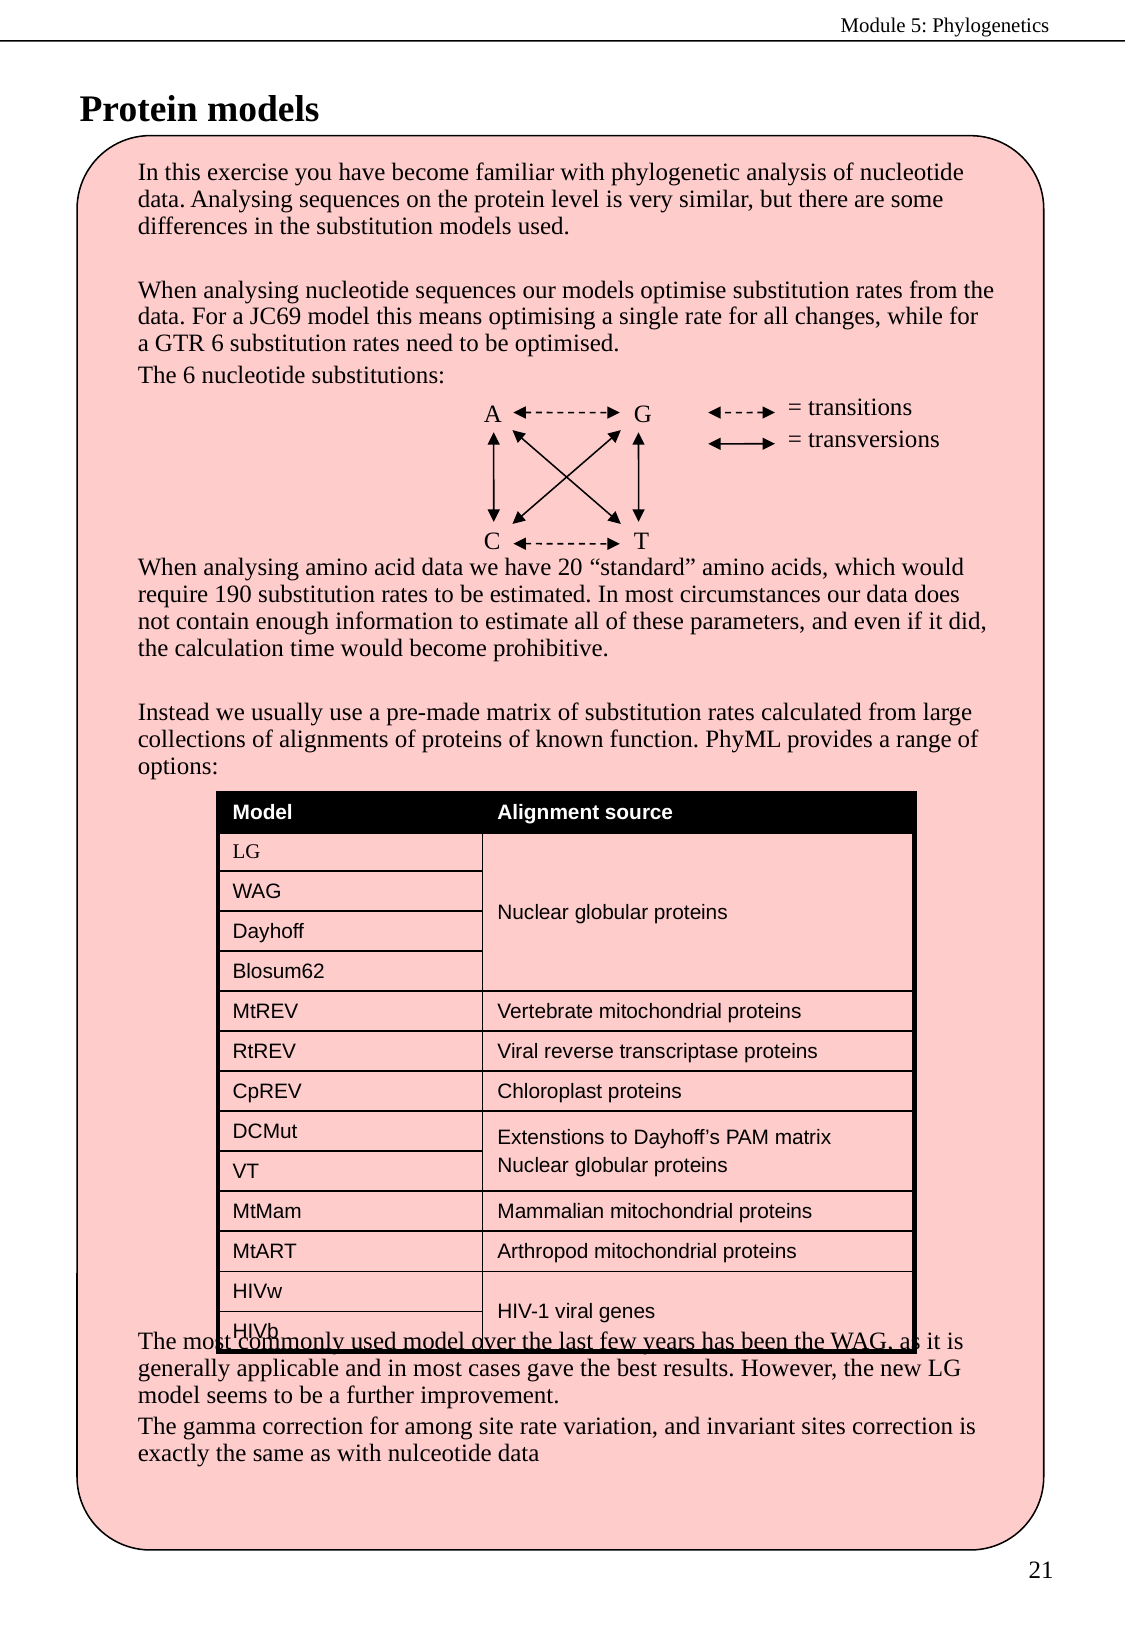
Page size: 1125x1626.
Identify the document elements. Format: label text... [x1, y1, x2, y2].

table_cell Chloroplast proteins [483, 1072, 912, 1110]
text_box [757, 406, 775, 419]
table_cell Arthropod mitochondrial proteins [483, 1232, 912, 1271]
table_cell HIVb [220, 1312, 482, 1349]
table_cell RtREV [220, 1032, 482, 1070]
table_cell MtMam [220, 1192, 482, 1230]
table_cell Nuclear globular proteins [483, 834, 912, 990]
slide_number 21 [806, 1545, 1069, 1593]
table_cell CpREV [220, 1072, 482, 1110]
table_cell MtREV [220, 992, 482, 1030]
table_header Model [220, 795, 483, 833]
table_cell DCMut [220, 1112, 482, 1150]
table_cell HIV-1 viral genes [483, 1272, 912, 1349]
text_box [77, 136, 1044, 1550]
table_cell WAG [220, 872, 482, 910]
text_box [468, 392, 699, 568]
table_cell Vertebrate mitochondrial proteins [483, 992, 912, 1030]
table_cell MtART [220, 1232, 482, 1271]
text_box [708, 437, 775, 451]
table_cell Dayhoff [220, 912, 482, 950]
table_cell LG [220, 834, 482, 870]
table_cell HIVw [220, 1272, 482, 1311]
table_cell Viral reverse transcriptase proteins [483, 1032, 912, 1070]
table_cell Blosum62 [220, 952, 482, 990]
table_cell Mammalian mitochondrial proteins [483, 1192, 912, 1230]
table_cell Extenstions to Dayhoff’s PAM matrix Nuclear globular proteins [483, 1112, 912, 1190]
table_cell VT [220, 1152, 482, 1190]
table_header Alignment source [483, 795, 912, 833]
text_box [708, 406, 721, 419]
text_box In this exercise you have become familiar with phylogenetic analysis of nucleotide data. Analysing sequences on the protein level is very similar, but there are some differences in the substitution models used. When analysing nucleotide sequences our models optimise substitution rates from the data. For a JC69 model this means optimising a single rate for all changes, while for a GTR 6 substitution rates need to be optimised. The 6 nucleotide substitutions: = transitions = transversions When analysing amino acid data we have 20 “standard” amino acids, which would require 190 substitution rates to be estimated. In most circumstances our data does not contain enough information to estimate all of these parameters, and even if it did, the calculation time would become prohibitive. Instead we usually use a pre-made matrix of substitution rates calculated from large collections of alignments of proteins of known function. PhyML provides a range of options: The most commonly used model over the last few years has been the WAG, as it is generally applicable and in most cases gave the best results. However, the new LG model seems to be a further improvement. The gamma correction for among site rate variation, and invariant sites correction is exactly the same as with nulceotide data [123, 151, 1011, 1475]
text_box Protein models [64, 76, 999, 136]
